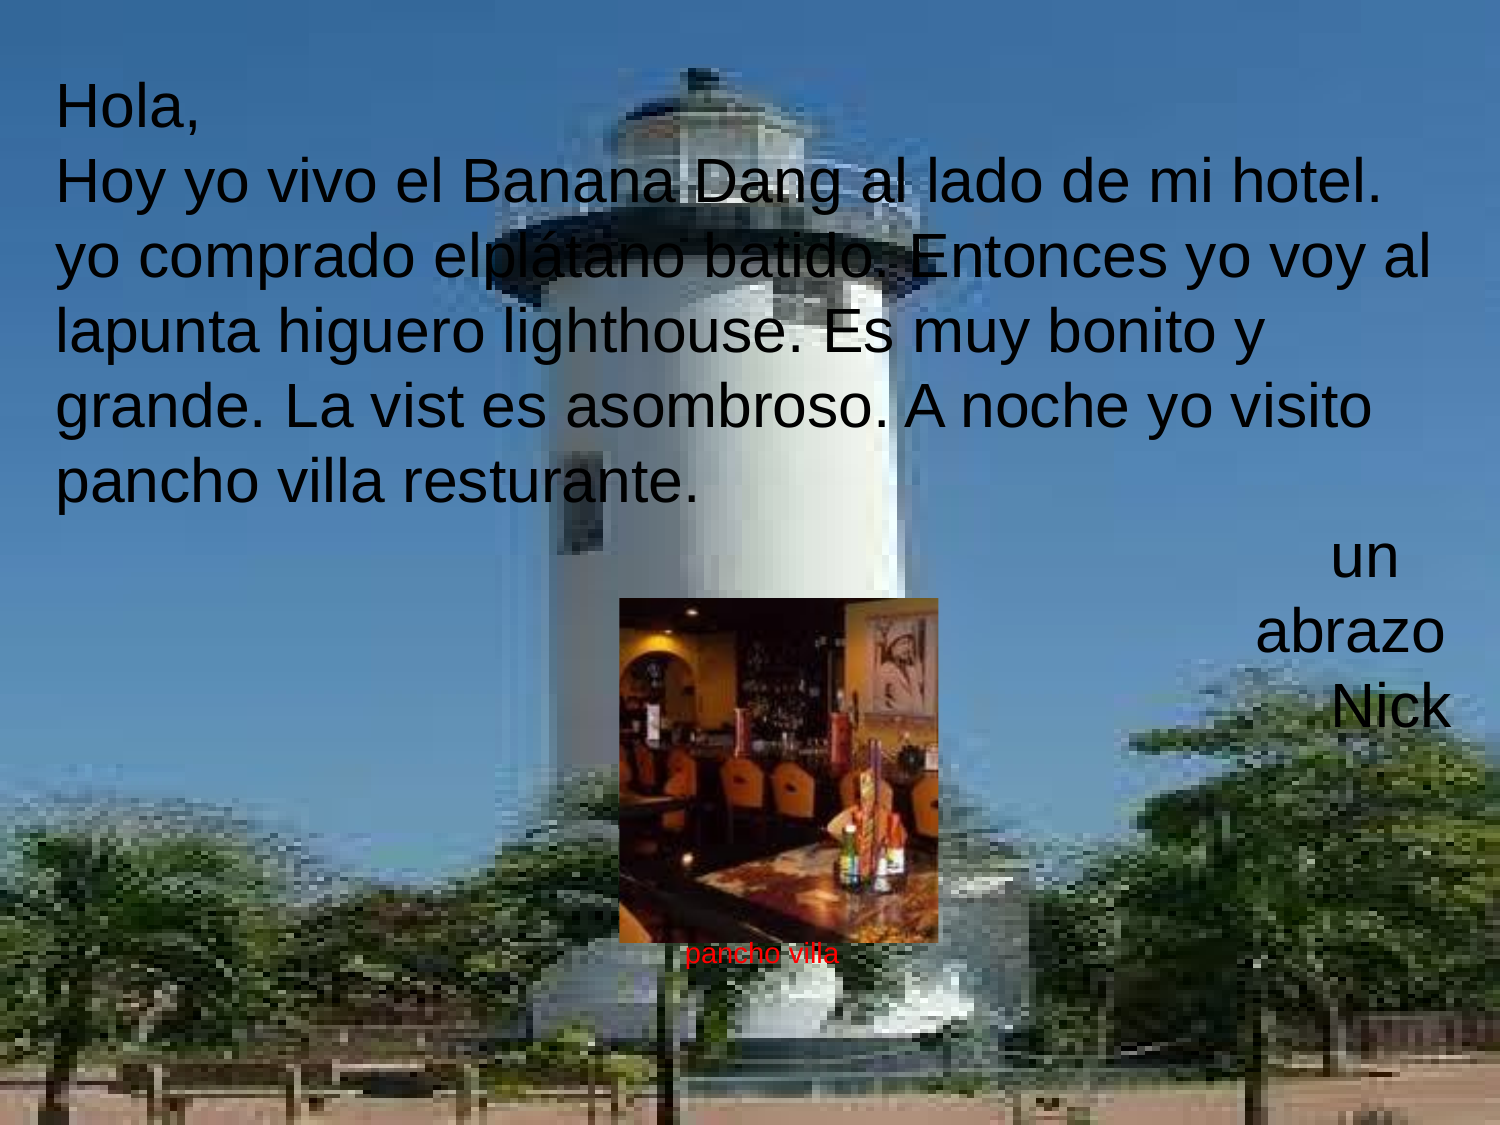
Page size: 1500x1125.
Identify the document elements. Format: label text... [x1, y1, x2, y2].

text_box [619, 598, 939, 943]
picture [0, 0, 1500, 1125]
text_box pancho villa [669, 919, 999, 985]
text_box Hola, Hoy yo vivo el Banana Dang al lado de mi hotel. yo comprado elplátano batido. Entonces yo voy al lapunta higuero lighthouse. Es muy bonito y grande. La vist es asombroso. A noche yo visito pancho villa resturante. un abrazo Nick [40, 50, 1483, 860]
